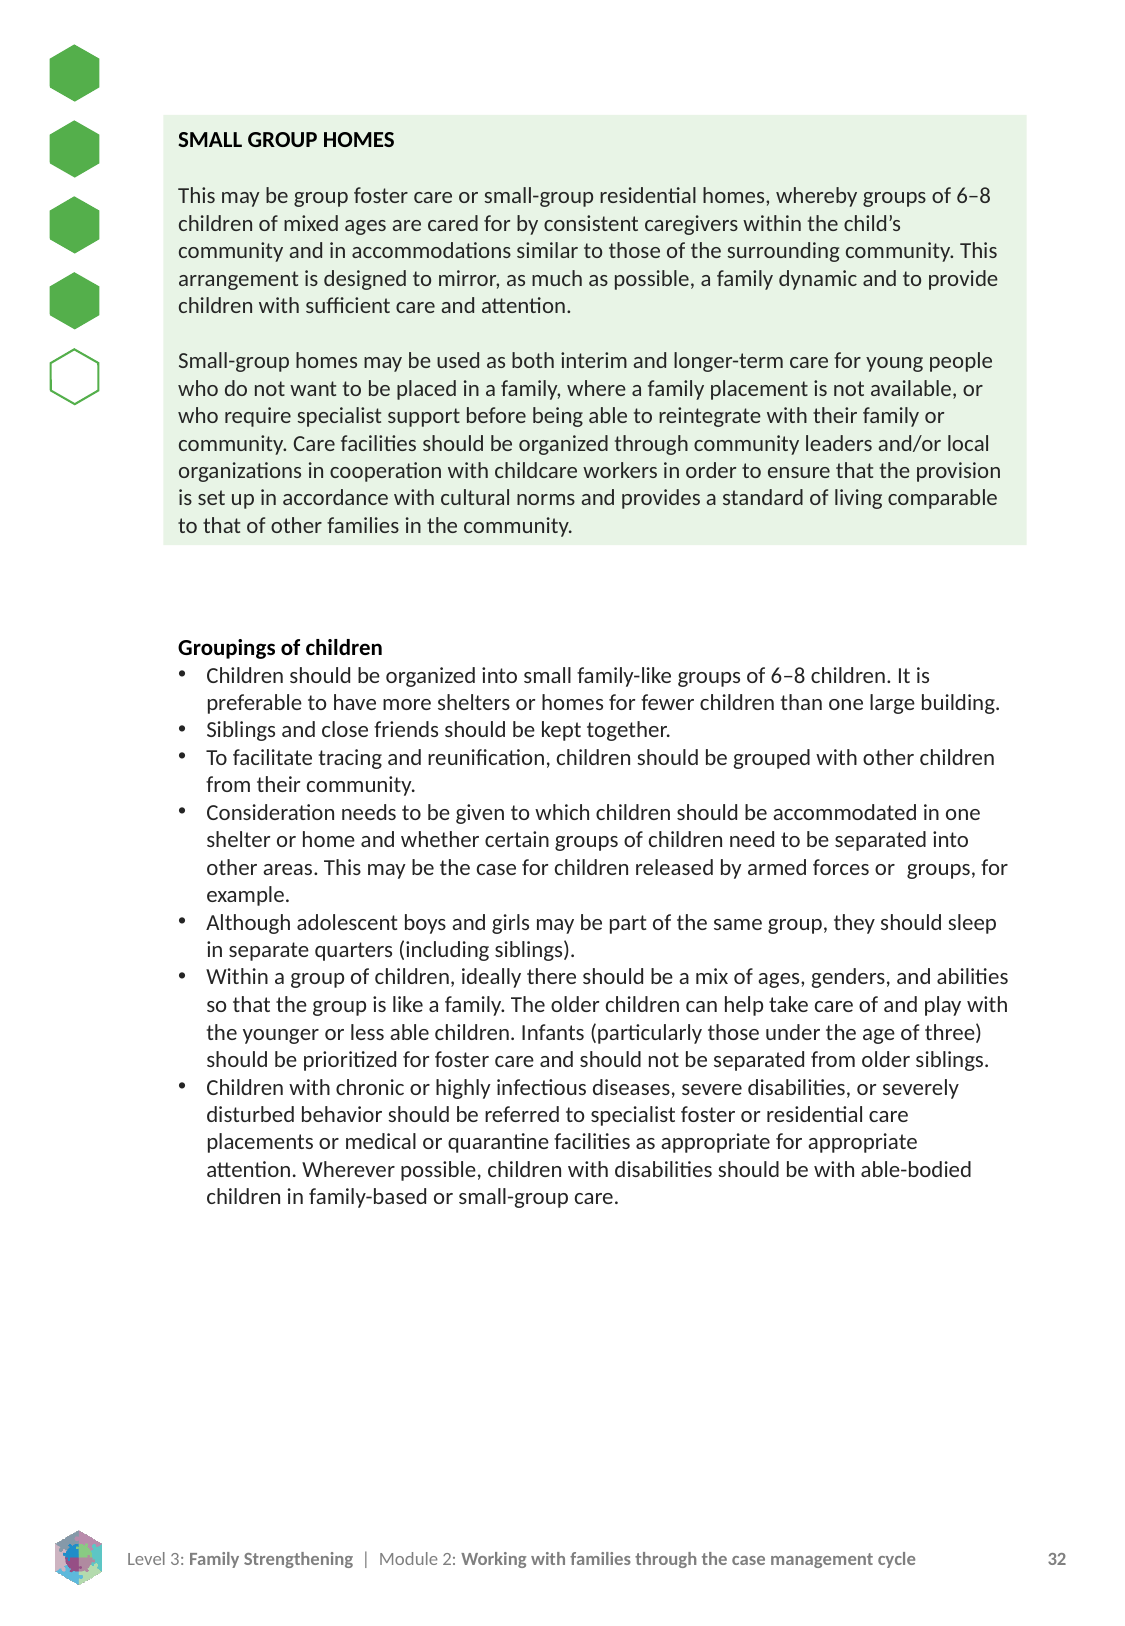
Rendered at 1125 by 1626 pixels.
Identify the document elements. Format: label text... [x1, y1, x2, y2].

picture [55, 1530, 102, 1585]
text_box Groupings of children Children should be organized into small family-like groups of 6–8 children. It is preferable to have more shelters or homes for fewer children than one large building. Siblings and close friends should be kept together. To facilitate tracing and reunification, children should be grouped with other children from their community. Consideration needs to be given to which children should be accommodated in one shelter or home and whether certain groups of children need to be separated into other areas. This may be the case for children released by armed forces or groups, for example. Although adolescent boys and girls may be part of the same group, they should sleep in separate quarters (including siblings). Within a group of children, ideally there should be a mix of ages, genders, and abilities so that the group is like a family. The older children can help take care of and play with the younger or less able children. Infants (particularly those under the age of three) should be prioritized for foster care and should not be separated from older siblings. Children with chronic or highly infectious diseases, severe disabilities, or severely disturbed behavior should be referred to specialist foster or residential care placements or medical or quarantine facilities as appropriate for appropriate attention. Wherever possible, children with disabilities should be with able-bodied children in family-based or small-group care. [163, 623, 1027, 1217]
text_box [49, 44, 100, 102]
text_box [49, 272, 100, 330]
text_box [49, 196, 100, 254]
text_box [49, 348, 100, 406]
text_box [49, 120, 100, 178]
text_box SMALL GROUP HOMES This may be group foster care or small-group residential homes, whereby groups of 6–8 children of mixed ages are cared for by consistent caregivers within the child’s community and in accommodations similar to those of the surrounding community. This arrangement is designed to mirror, as much as possible, a family dynamic and to provide children with sufficient care and attention. Small-group homes may be used as both interim and longer-term care for young people who do not want to be placed in a family, where a family placement is not available, or who require specialist support before being able to reintegrate with their family or community. Care facilities should be organized through community leaders and/or local organizations in cooperation with childcare workers in order to ensure that the provision is set up in accordance with cultural norms and provides a standard of living comparable to that of other families in the community. [163, 114, 1027, 546]
